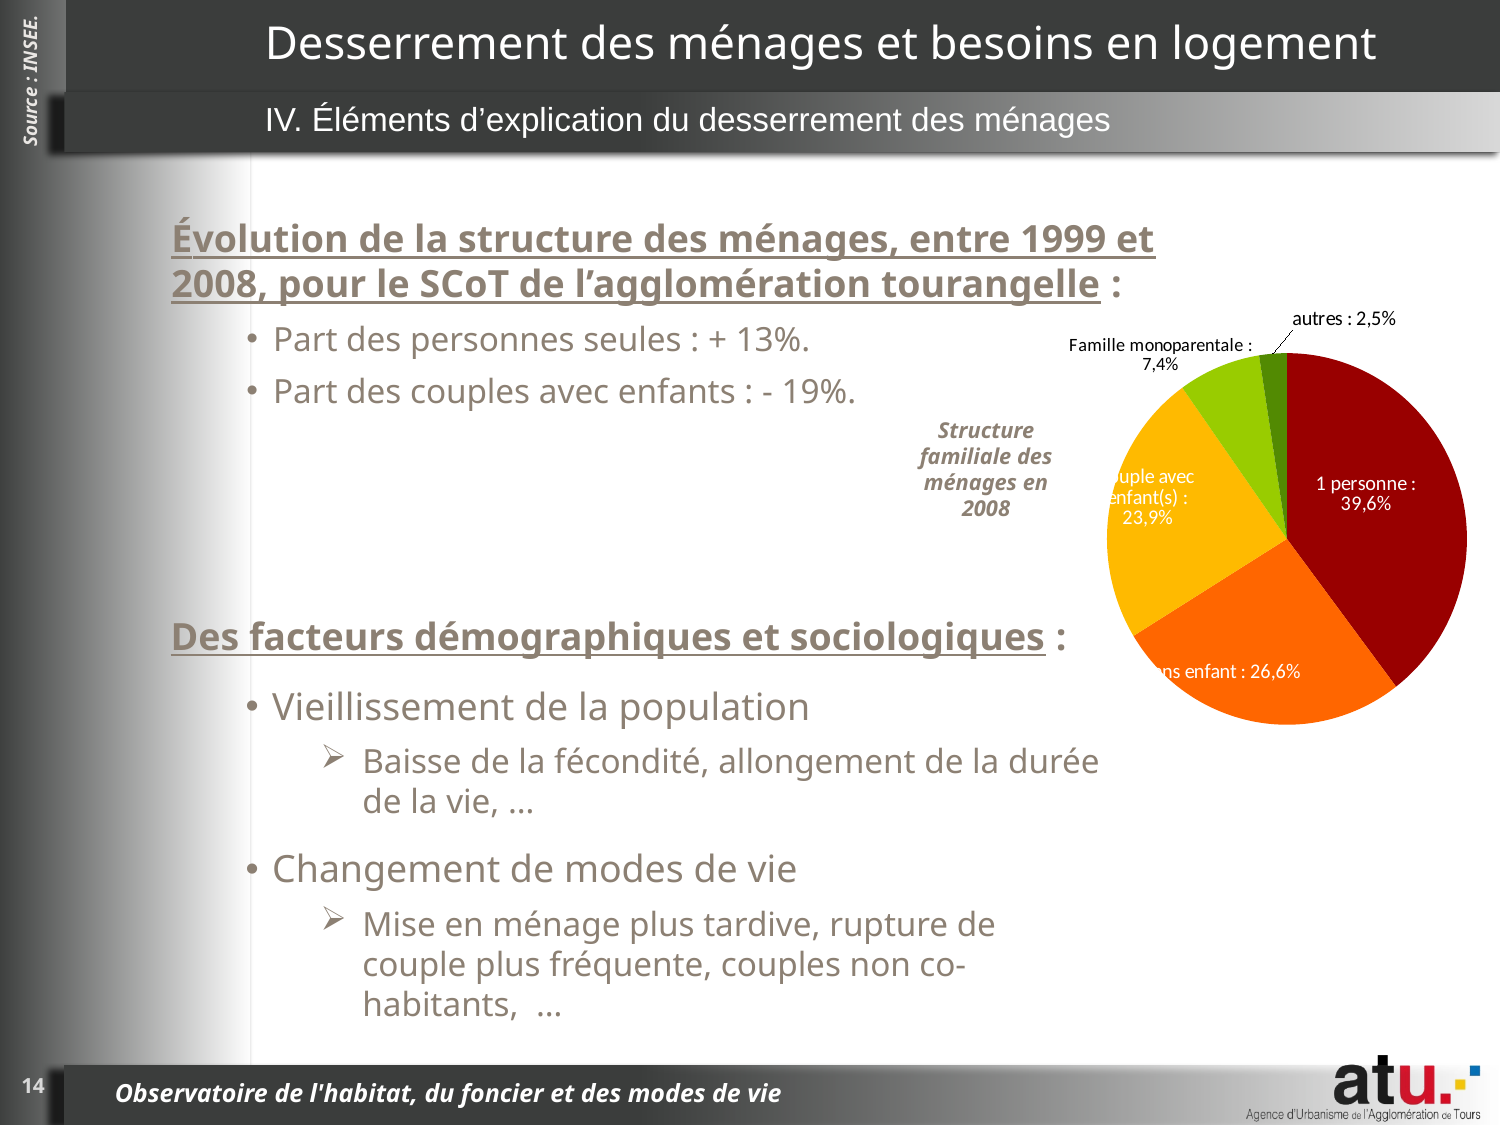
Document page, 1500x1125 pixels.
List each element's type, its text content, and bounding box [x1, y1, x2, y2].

text_box Des facteurs démographiques et sociologiques : Vieillissement de la population Baisse de la fécondité, allongement de la durée de la vie, … Changement de modes de vie Mise en ménage plus tardive, rupture de couple plus fréquente, couples non co-habitants, … [155, 605, 1117, 1031]
text_box Structure familiale des ménages en 2008 [891, 408, 995, 529]
subtitle IV. éléments d’explication du desserrement des ménages [249, 90, 1247, 150]
chart [1009, 278, 1500, 758]
slide_number Source : INSEE. [14, 0, 45, 500]
text_box Observatoire de l'habitat, du foncier et des modes de vie [76, 1070, 821, 1114]
picture [1246, 1042, 1500, 1124]
text_box 14 [0, 1065, 67, 1125]
title Desserrement des ménages et besoins en logement [249, 0, 1447, 83]
text_box évolution de la structure des ménages, entre 1999 et 2008, pour le SCoT de l’agglomération tourangelle : Part des personnes seules : + 13%. Part des couples avec enfants : - 19%. [156, 208, 1235, 418]
